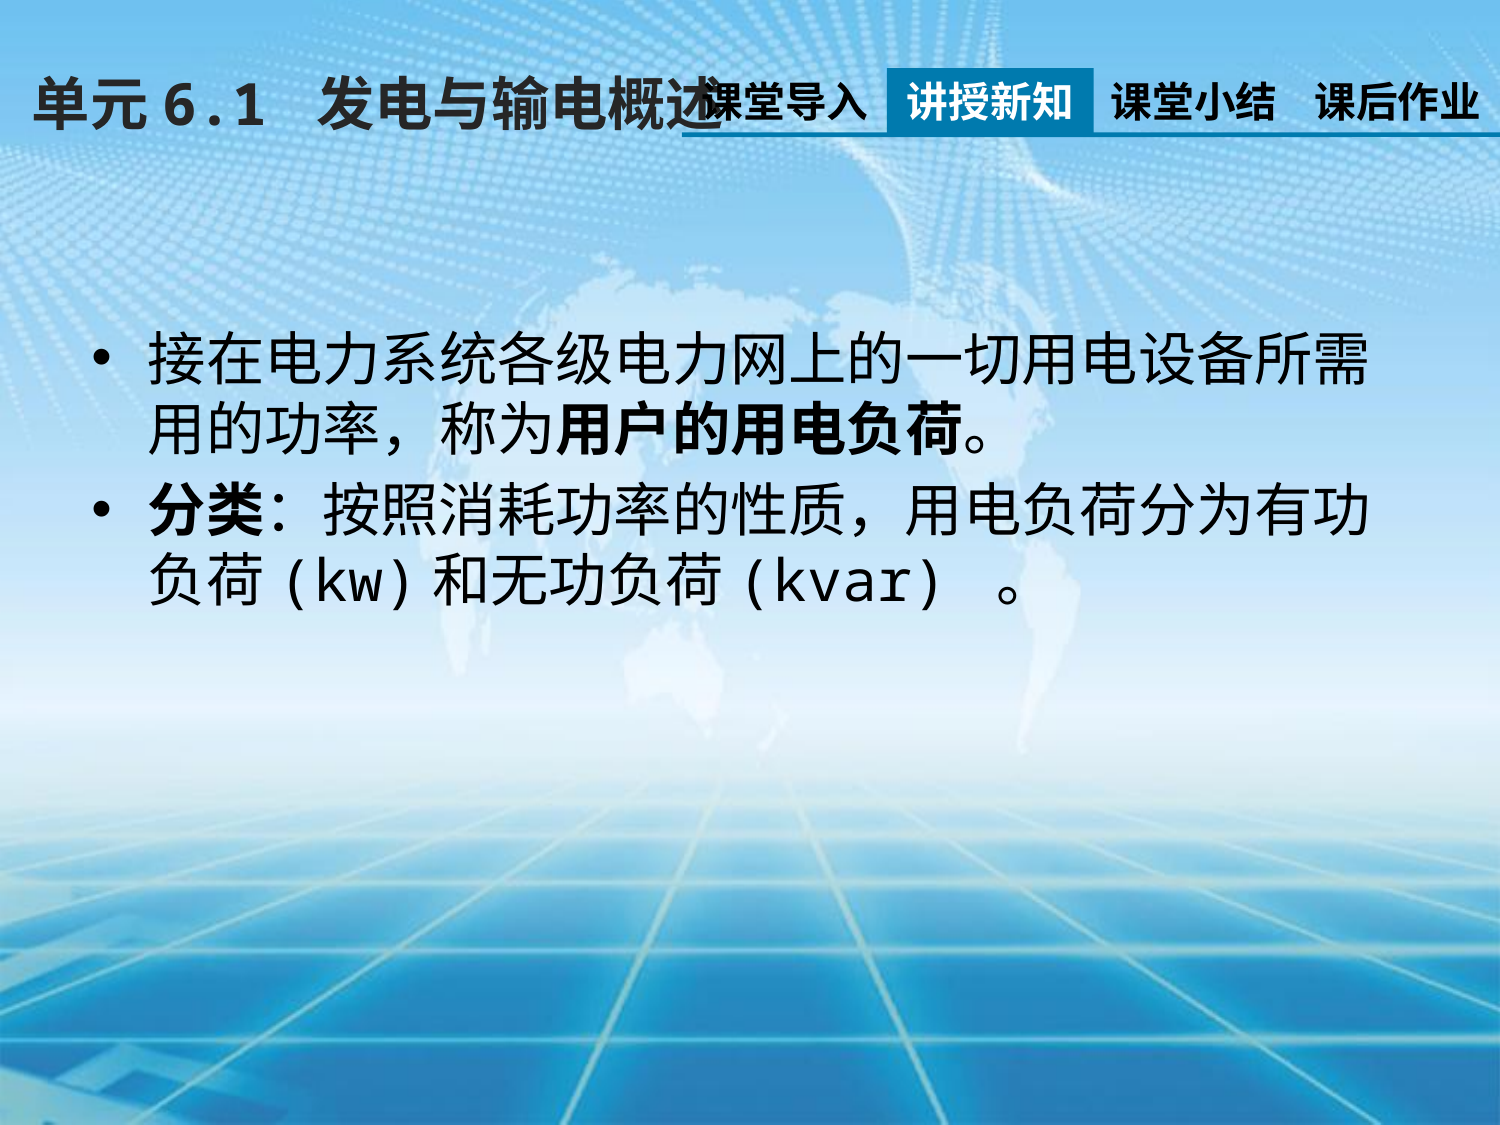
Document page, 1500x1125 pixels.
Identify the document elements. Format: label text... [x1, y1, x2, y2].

text_box 接在电力系统各级电力网上的一切用电设备所需用的功率，称为用户的用电负荷。 分类：按照消耗功率的性质，用电负荷分为有功负荷(kw)和无功负荷(kvar) 。 [76, 314, 1427, 1010]
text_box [16, 59, 1500, 145]
picture [0, 0, 1500, 1125]
